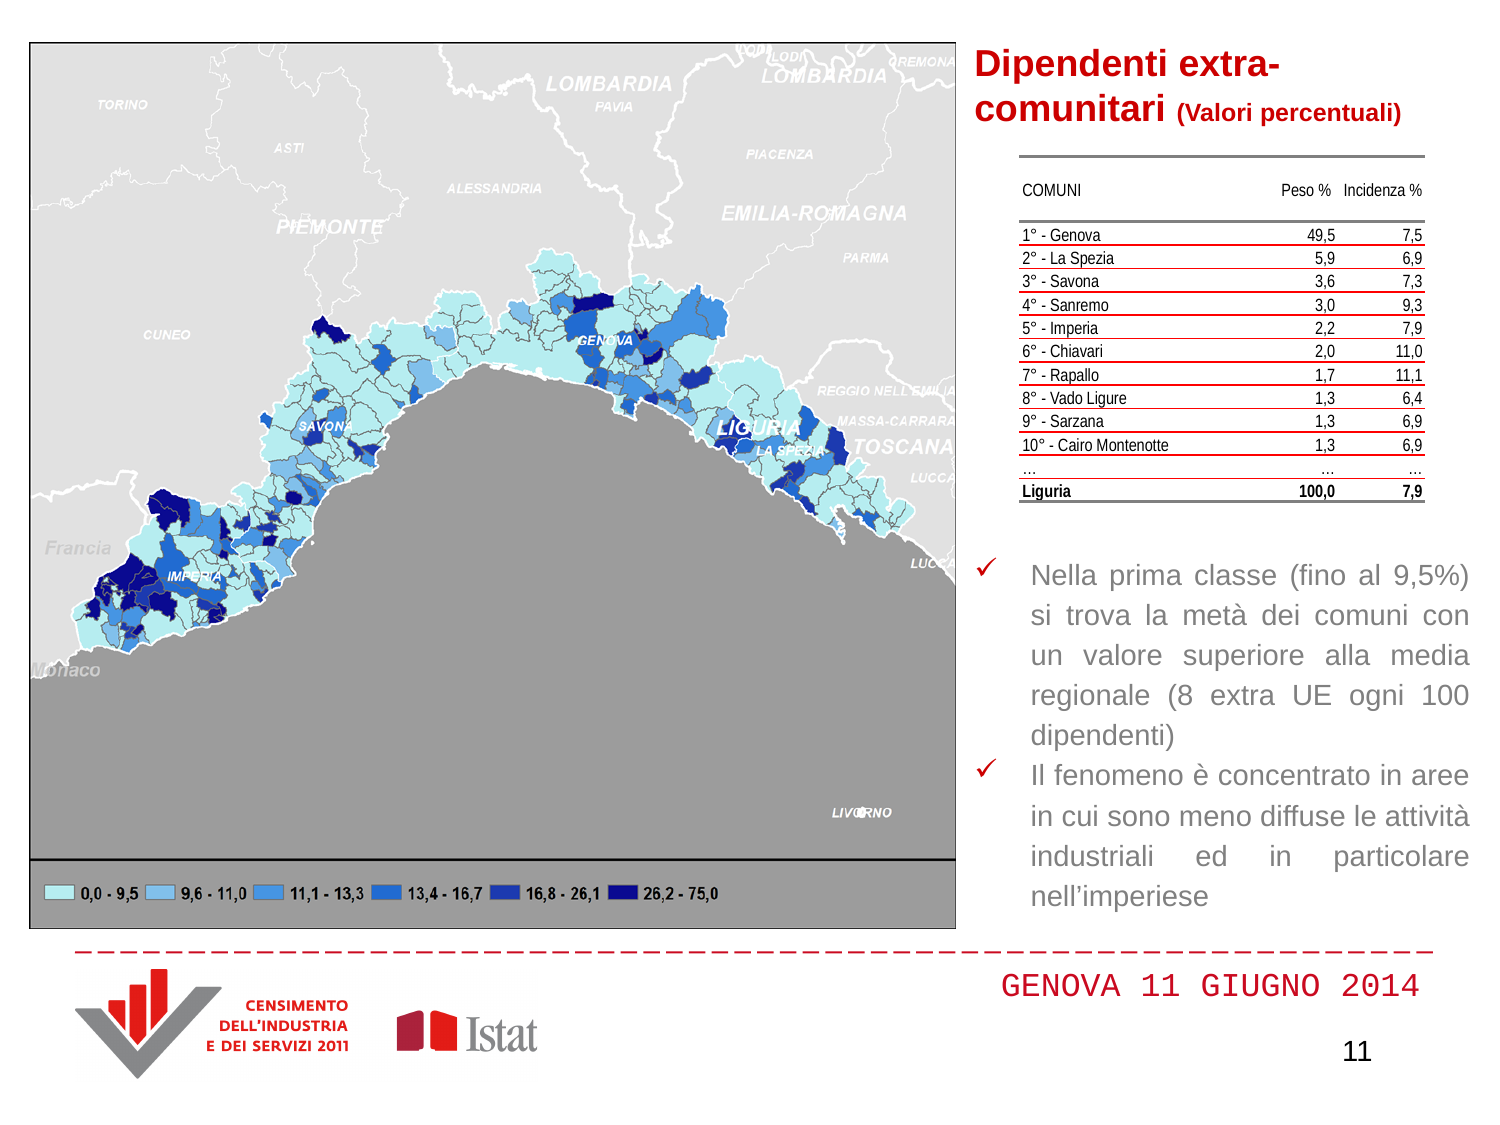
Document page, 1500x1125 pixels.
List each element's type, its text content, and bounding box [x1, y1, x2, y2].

table_cell 2° - La Spezia [1019, 246, 1234, 268]
table_cell 7,5 [1338, 223, 1425, 244]
table_cell 6,9 [1338, 433, 1425, 454]
table_header Peso % [1234, 158, 1338, 220]
table_cell 7,9 [1338, 316, 1425, 338]
table_cell 1,7 [1234, 363, 1338, 384]
table_cell 5° - Imperia [1019, 316, 1234, 338]
table_cell 1° - Genova [1019, 223, 1234, 244]
table_cell 6,4 [1338, 386, 1425, 408]
table_cell 100,0 [1234, 479, 1338, 500]
table_cell 7,3 [1338, 269, 1425, 291]
table_cell 8° - Vado Ligure [1019, 386, 1234, 408]
table_cell 4° - Sanremo [1019, 293, 1234, 314]
picture [29, 42, 956, 929]
table_cell 2,0 [1234, 339, 1338, 361]
table_cell 9° - Sarzana [1019, 409, 1234, 431]
table_cell 7,9 [1338, 479, 1425, 500]
picture [75, 969, 538, 1082]
slide_number 11 [1074, 1025, 1388, 1100]
table_cell 7° - Rapallo [1019, 363, 1234, 384]
table_cell 1,3 [1234, 433, 1338, 454]
table_header Incidenza % [1338, 158, 1425, 220]
table_cell 11,0 [1338, 339, 1425, 361]
table_cell 1,3 [1234, 386, 1338, 408]
table_cell 3,6 [1234, 269, 1338, 291]
table_cell 3,0 [1234, 293, 1338, 314]
table_cell 6,9 [1338, 409, 1425, 431]
table_cell 49,5 [1234, 223, 1338, 244]
table_cell … [1338, 456, 1425, 478]
table_cell 9,3 [1338, 293, 1425, 314]
table_cell … [1234, 456, 1338, 478]
table_cell Liguria [1019, 479, 1234, 500]
table_cell 1,3 [1234, 409, 1338, 431]
text_box Dipendenti extra-comunitari (Valori percentuali) [974, 19, 1471, 149]
table_cell 10° - Cairo Montenotte [1019, 433, 1234, 454]
text_box Nella prima classe (fino al 9,5%) si trova la metà dei comuni con un valore superiore alla media regionale (8 extra UE ogni 100 dipendenti) Il fenomeno è concentrato in aree in cui sono meno diffuse le attività industriali ed in particolare nell’imperiese [974, 550, 1471, 929]
table_cell 11,1 [1338, 363, 1425, 384]
table_cell 2,2 [1234, 316, 1338, 338]
table_header COMUNI [1019, 158, 1234, 220]
table_cell 5,9 [1234, 246, 1338, 268]
table_cell 6° - Chiavari [1019, 339, 1234, 361]
table_cell … [1019, 456, 1234, 478]
table_cell 6,9 [1338, 246, 1425, 268]
table_cell 3° - Savona [1019, 269, 1234, 291]
